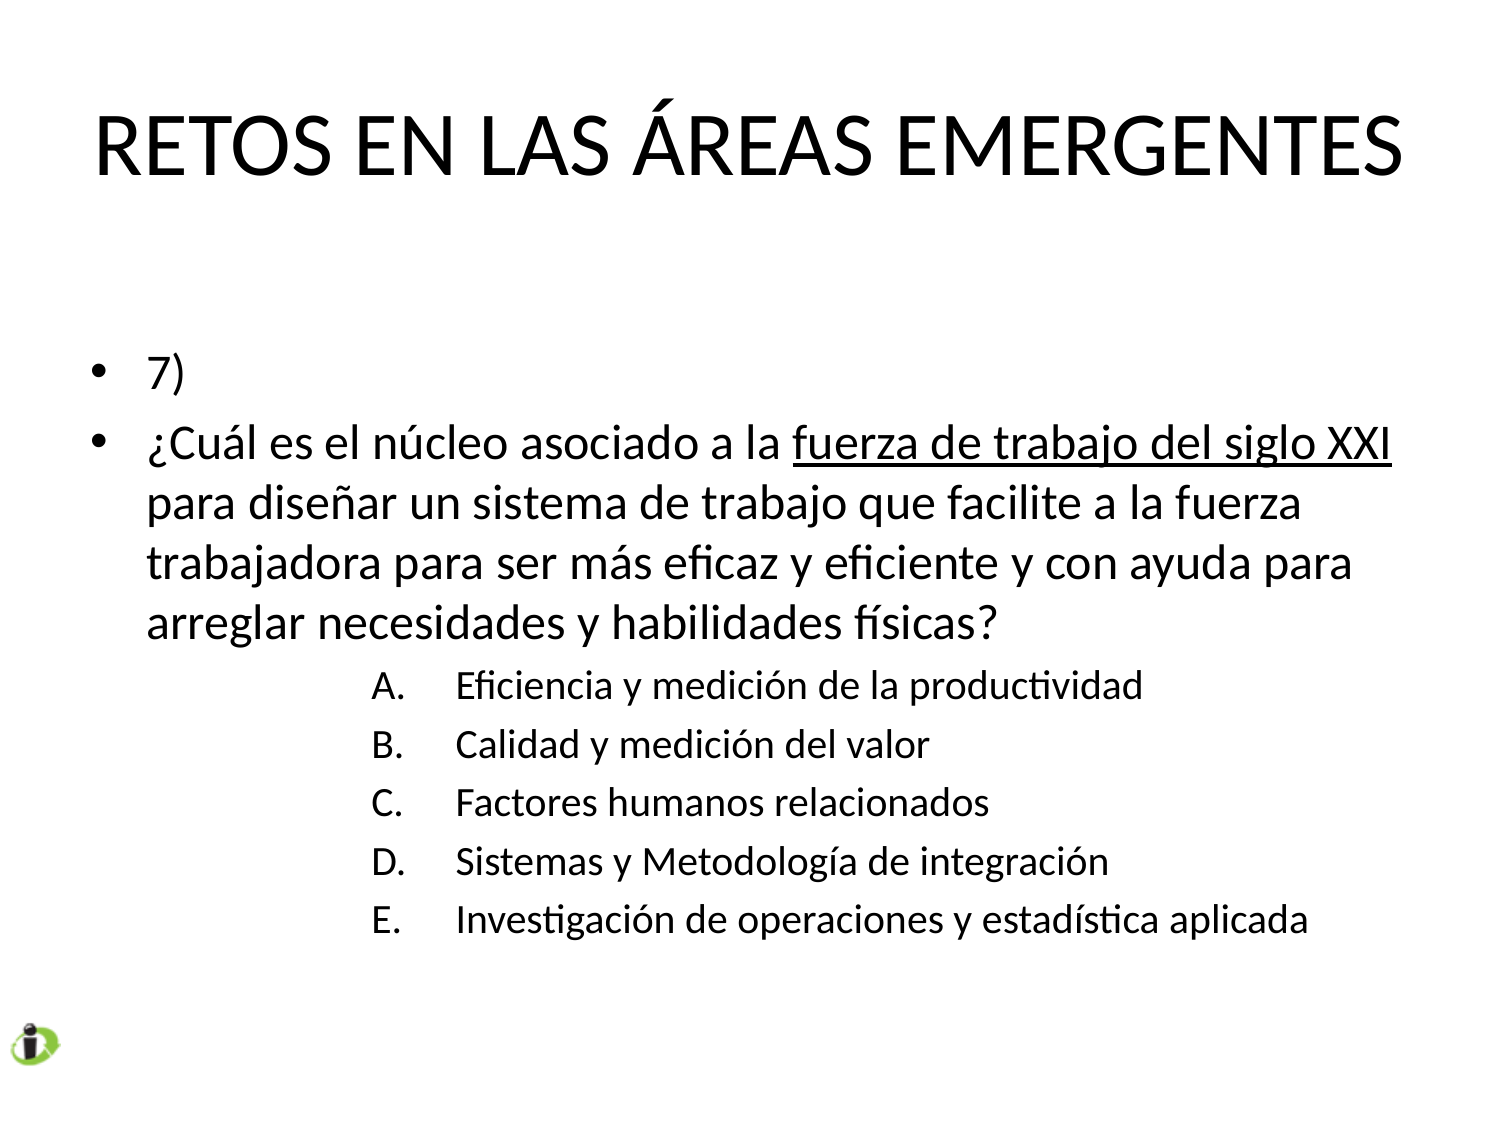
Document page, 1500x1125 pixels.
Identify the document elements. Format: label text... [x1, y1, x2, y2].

list 7) ¿Cuál es el núcleo asociado a la fuerza de trabajo del siglo XXI para diseñar un sistema de trabajo que facilite a la fuerza trabajadora para ser más eficaz y eficiente y con ayuda para arreglar necesidades y habilidades físicas? Eficiencia y medición de la productividad Calidad y medición del valor Factores humanos relacionados Sistemas y Metodología de integración Investigación de operaciones y estadística aplicada [75, 262, 1425, 1005]
title RETOS EN LAS ÁREAS EMERGENTES [75, 45, 1425, 233]
picture [10, 1020, 61, 1072]
